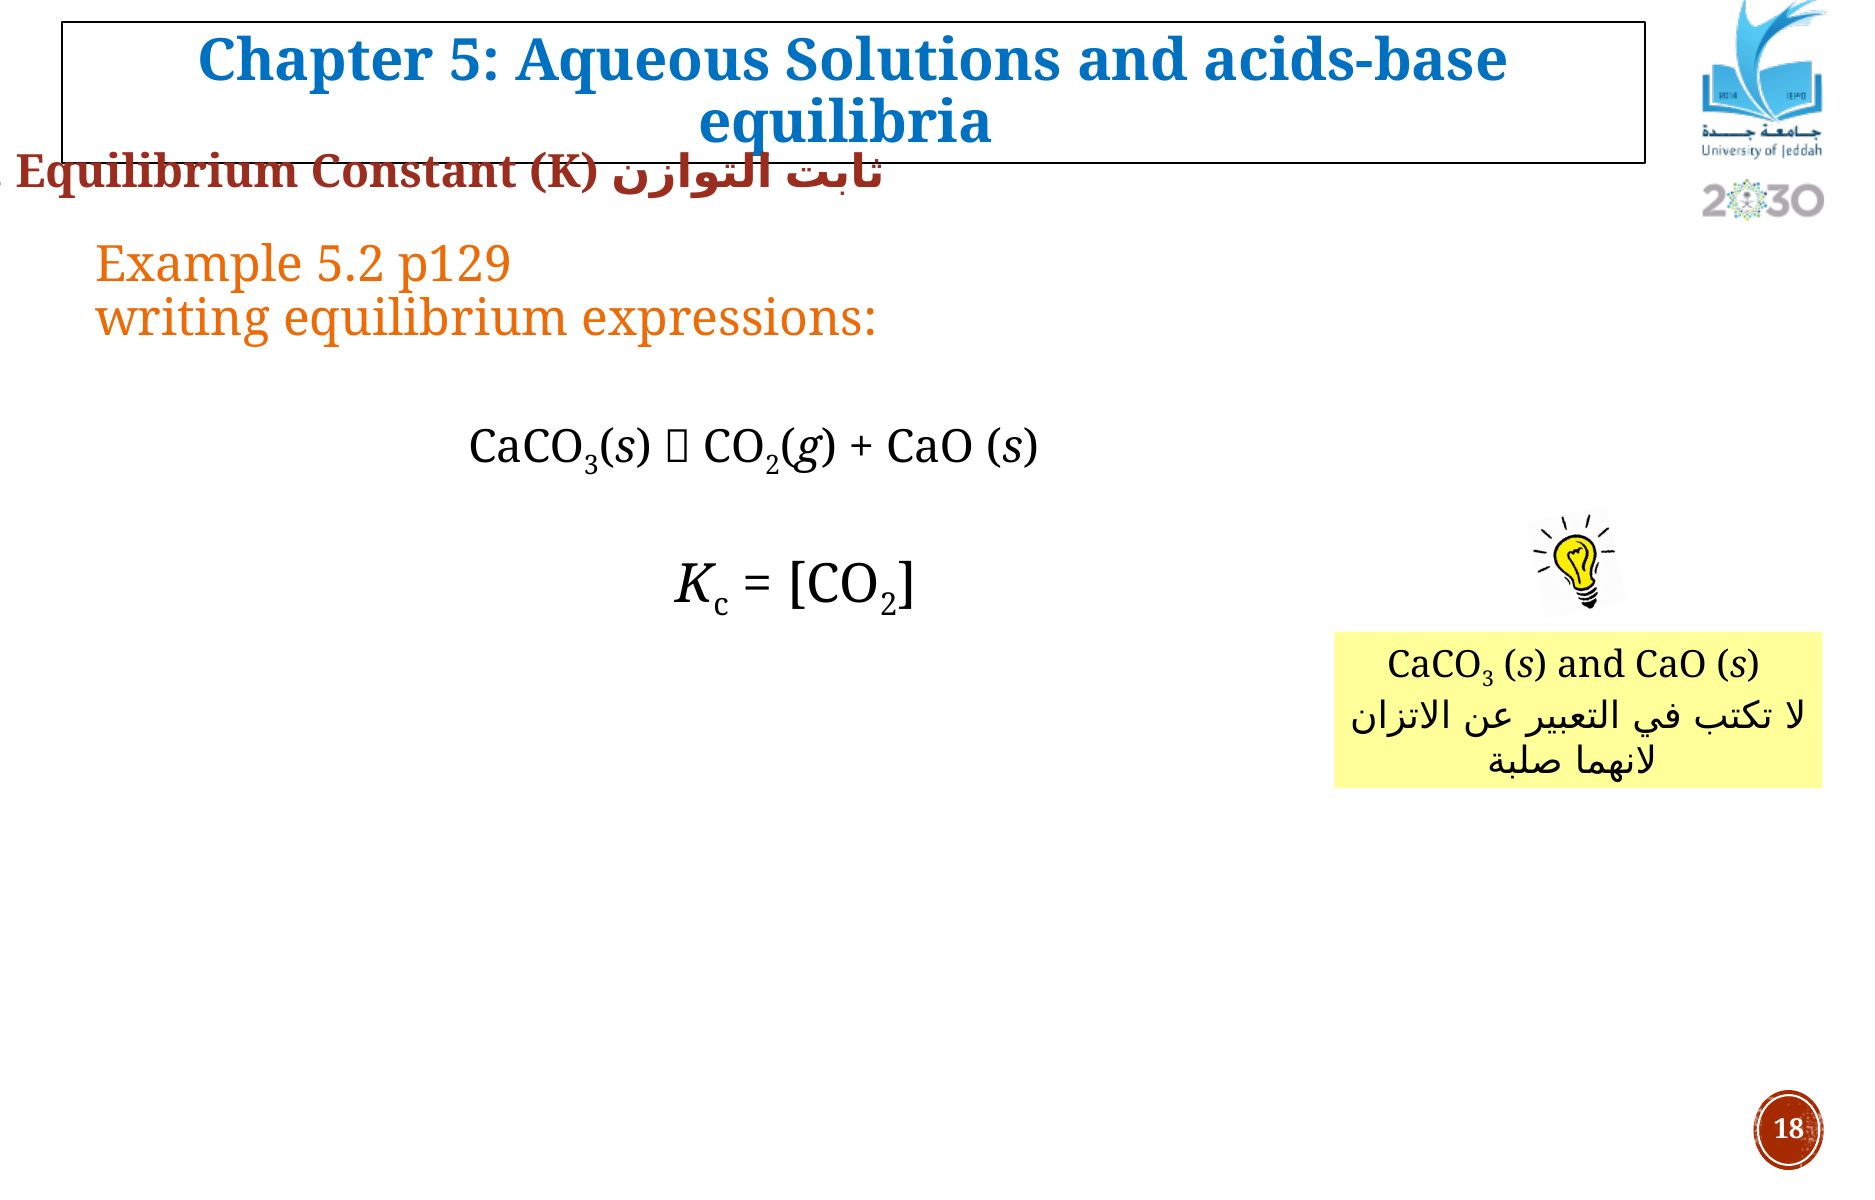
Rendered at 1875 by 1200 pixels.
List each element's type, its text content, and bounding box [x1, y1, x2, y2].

text_box Chapter 5: Aqueous Solutions and acids-base equilibria [61, 21, 1646, 164]
picture [1526, 506, 1626, 618]
text_box CaCO3 (s) and CaO (s) لا تكتب في التعبير عن الاتزان لانهما صلبة [1334, 632, 1823, 789]
picture [1681, 0, 1846, 227]
text_box CaCO3(s)  CO2(g) + CaO (s) [96, 347, 1470, 652]
text_box 5.2. Equilibrium Constant (K) ثابت التوازن [0, 134, 912, 205]
slide_number 18 [1739, 1097, 1838, 1162]
text_box Kc = [CO2] [660, 540, 932, 630]
title Example 5.2 p129 writing equilibrium expressions: [14, 230, 1615, 446]
